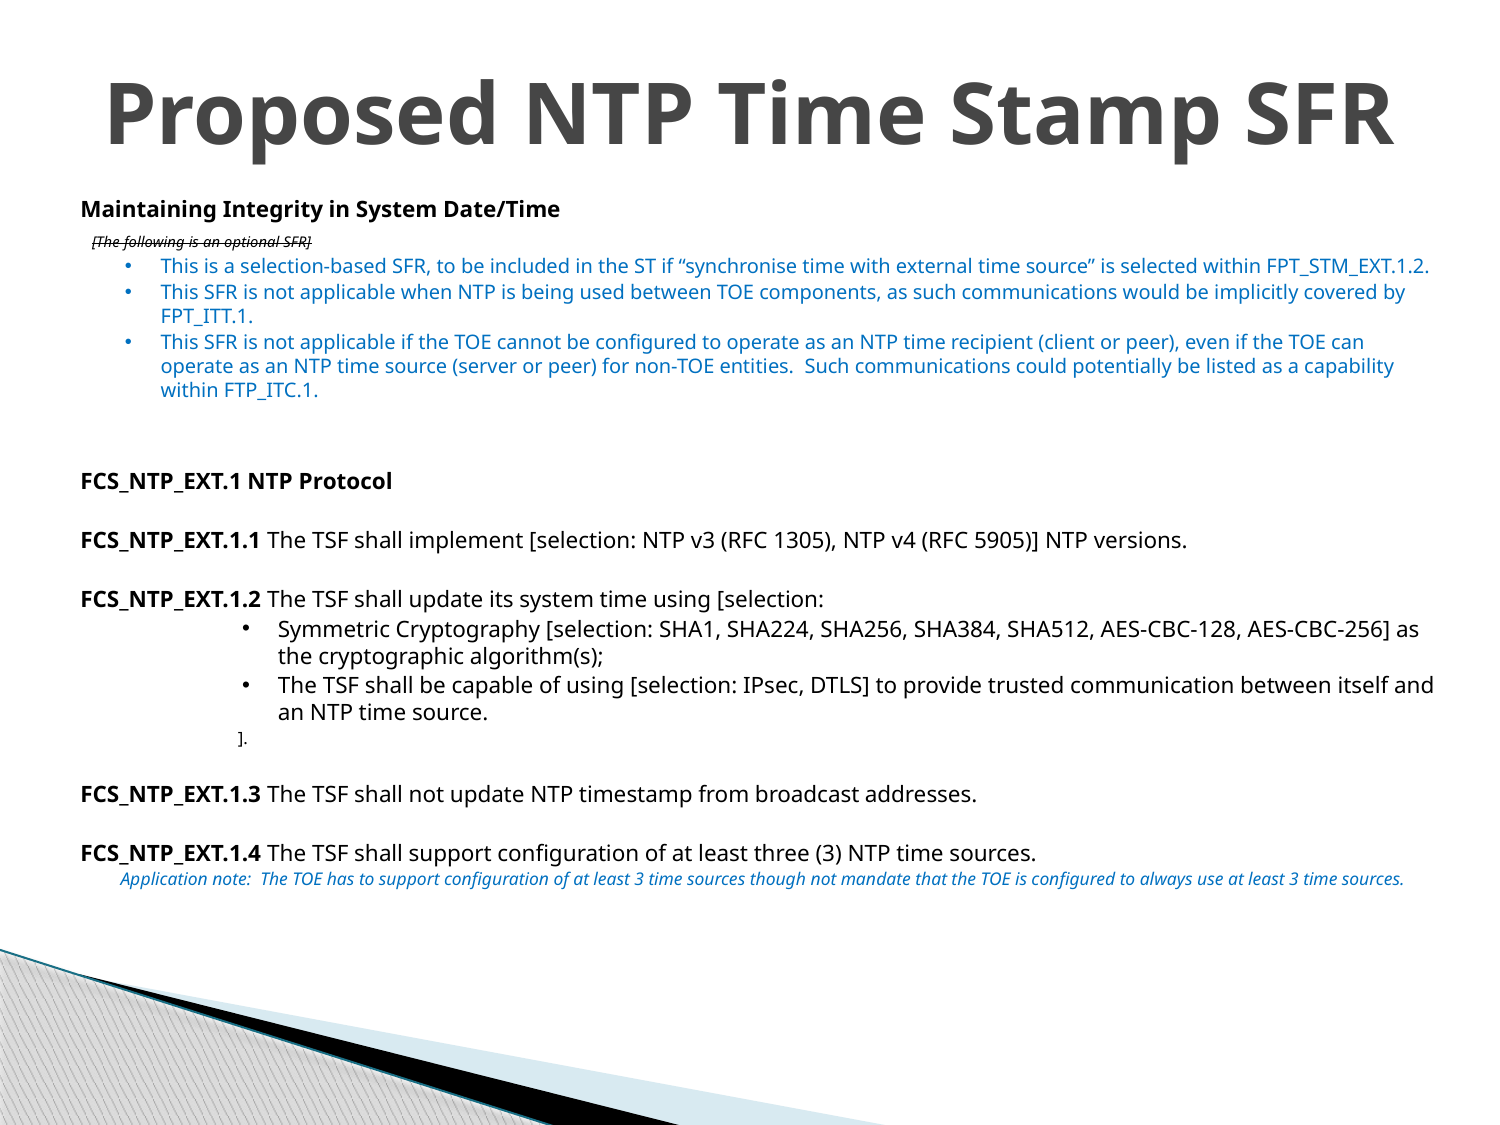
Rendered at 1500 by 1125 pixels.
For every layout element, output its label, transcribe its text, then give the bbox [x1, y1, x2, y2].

list Maintaining Integrity in System Date/Time [The following is an optional SFR] This is a selection-based SFR, to be included in the ST if “synchronise time with external time source” is selected within FPT_STM_EXT.1.2. This SFR is not applicable when NTP is being used between TOE components, as such communications would be implicitly covered by FPT_ITT.1. This SFR is not applicable if the TOE cannot be configured to operate as an NTP time recipient (client or peer), even if the TOE can operate as an NTP time source (server or peer) for non-TOE entities. Such communications could potentially be listed as a capability within FTP_ITC.1. FCS_NTP_EXT.1 NTP Protocol FCS_NTP_EXT.1.1 The TSF shall implement [selection: NTP v3 (RFC 1305), NTP v4 (RFC 5905)] NTP versions. FCS_NTP_EXT.1.2 The TSF shall update its system time using [selection: Symmetric Cryptography [selection: SHA1, SHA224, SHA256, SHA384, SHA512, AES-CBC-128, AES-CBC-256] as the cryptographic algorithm(s); The TSF shall be capable of using [selection: IPsec, DTLS] to provide trusted communication between itself and an NTP time source. ]. FCS_NTP_EXT.1.3 The TSF shall not update NTP timestamp from broadcast addresses. FCS_NTP_EXT.1.4 The TSF shall support configuration of at least three (3) NTP time sources. Application note: The TOE has to support configuration of at least 3 time sources though not mandate that the TOE is configured to always use at least 3 time sources. [48, 187, 1452, 950]
title Proposed NTP Time Stamp SFR [75, 45, 1425, 175]
